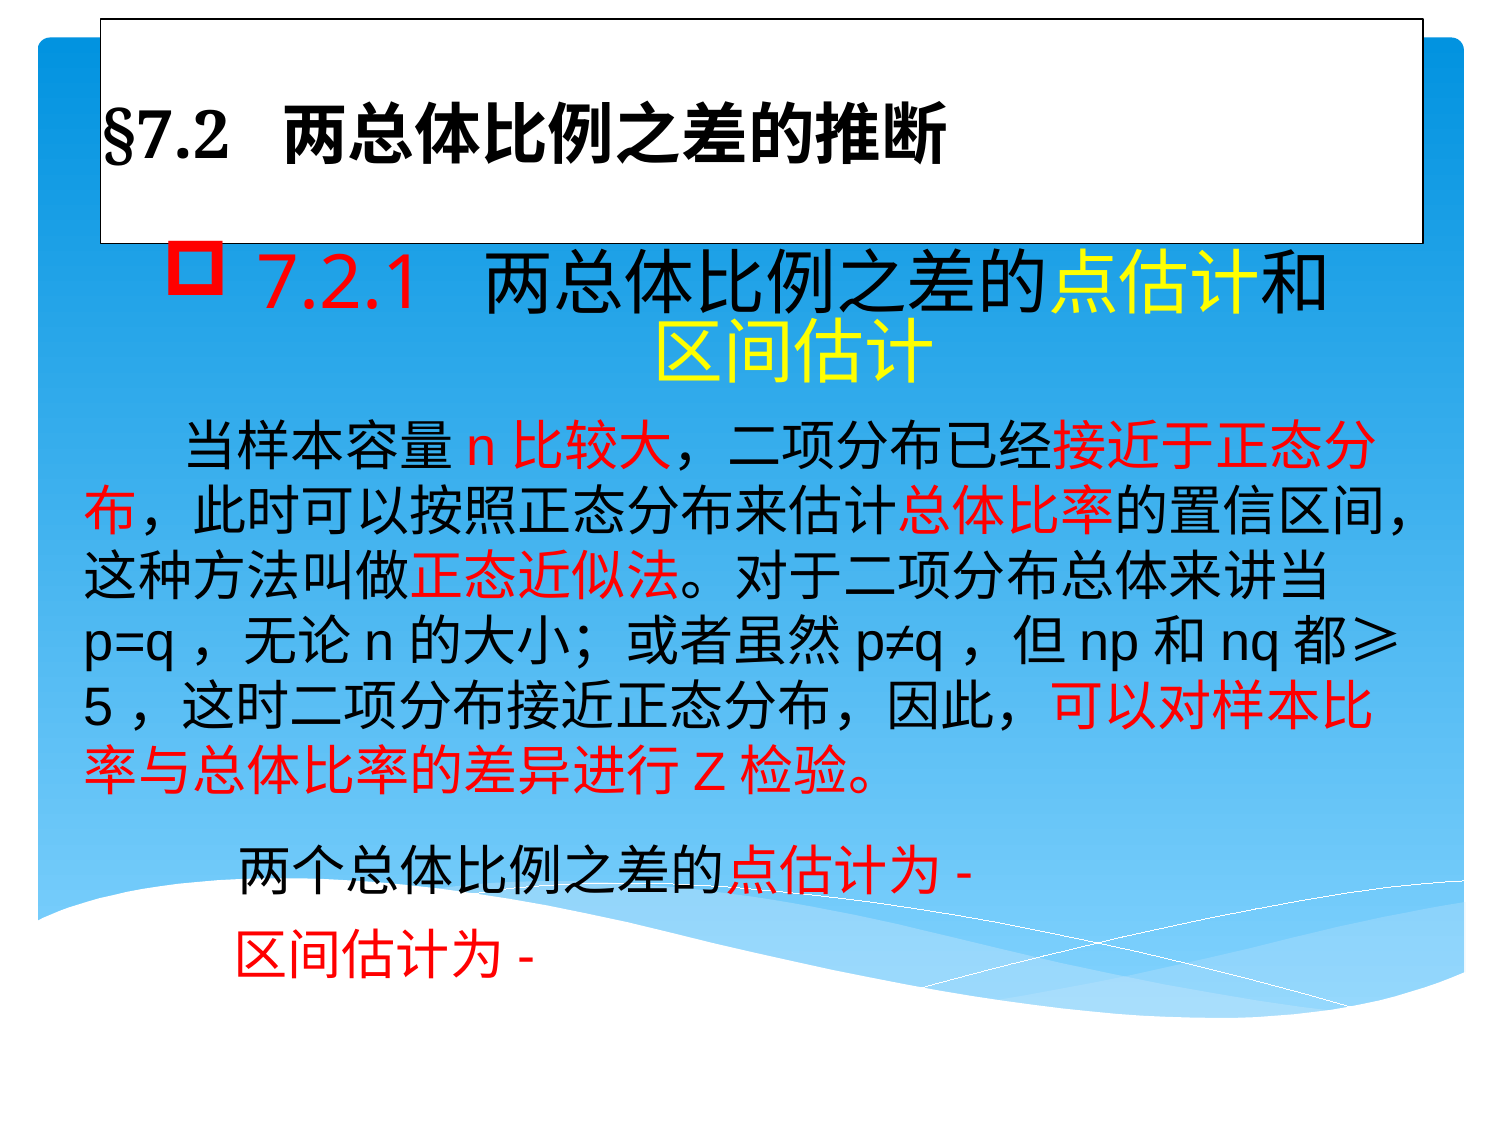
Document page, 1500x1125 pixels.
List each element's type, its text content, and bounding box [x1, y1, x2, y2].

text_box 当样本容量n比较大，二项分布已经接近于正态分布，此时可以按照正态分布来估计总体比率的置信区间，这种方法叫做正态近似法。对于二项分布总体来讲当p=q，无论n的大小；或者虽然p≠q，但np和nq都≥5，这时二项分布接近正态分布，因此，可以对样本比率与总体比率的差异进行Z检验。 [68, 403, 1440, 818]
text_box 7.2.1 两总体比例之差的点估计和区间估计 [115, 243, 1379, 403]
title §7.2 两总体比例之差的推断 [100, 19, 1424, 244]
